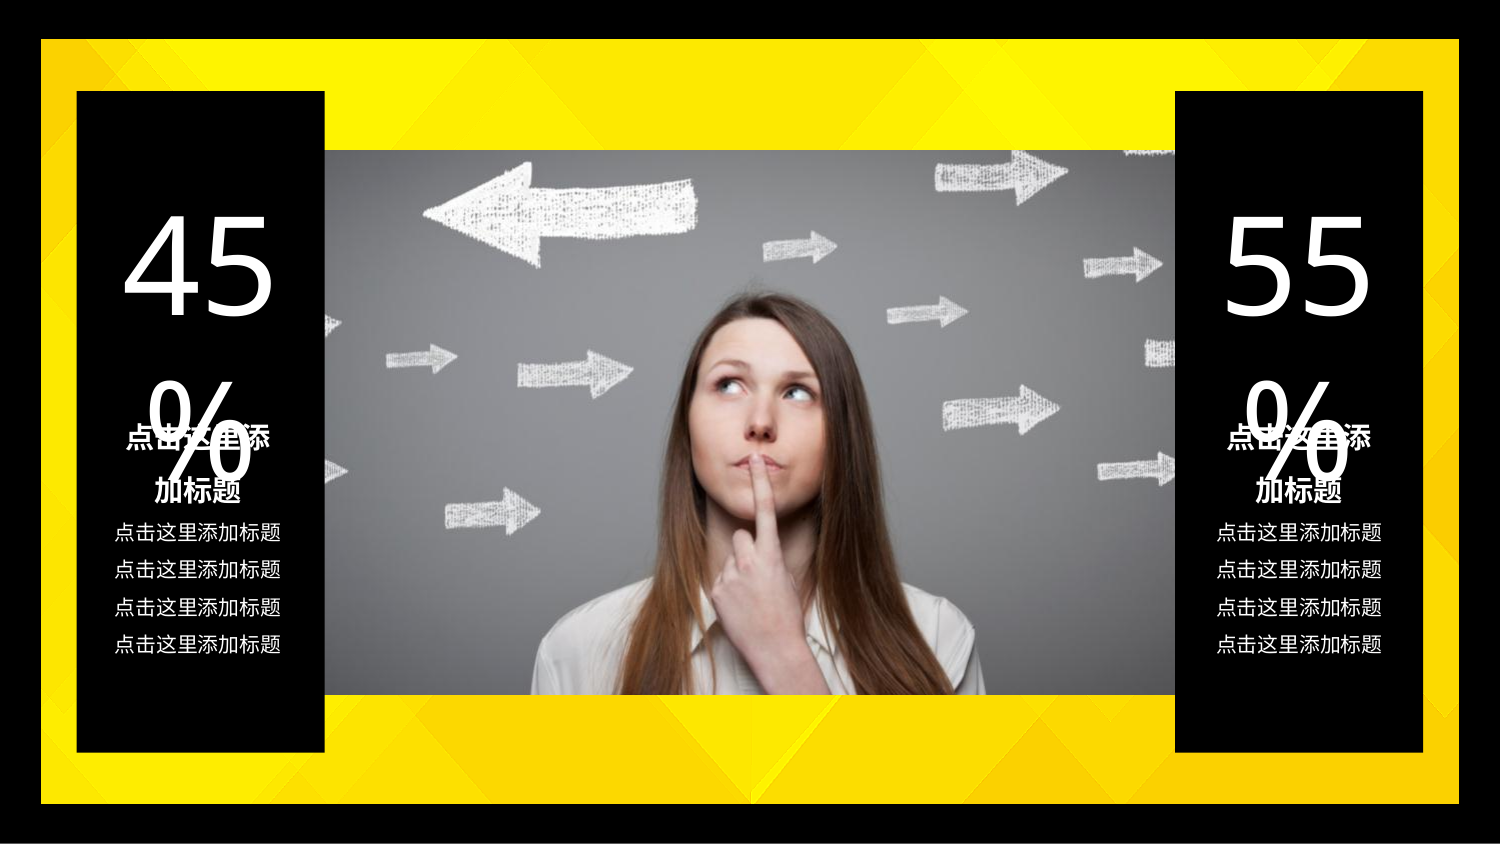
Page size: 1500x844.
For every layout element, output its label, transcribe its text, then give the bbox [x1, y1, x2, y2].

text_box 点击这里添加标题 点击这里添加标题点击这里添加标题点击这里添加标题点击这里添加标题 [103, 512, 165, 661]
picture [41, 39, 1459, 804]
text_box 55% [1327, 173, 1422, 512]
text_box 45% [76, 173, 165, 512]
text_box [1173, 89, 1425, 755]
text_box 点击这里添加标题 点击这里添加标题点击这里添加标题点击这里添加标题点击这里添加标题 [1327, 512, 1394, 661]
text_box [75, 89, 327, 755]
